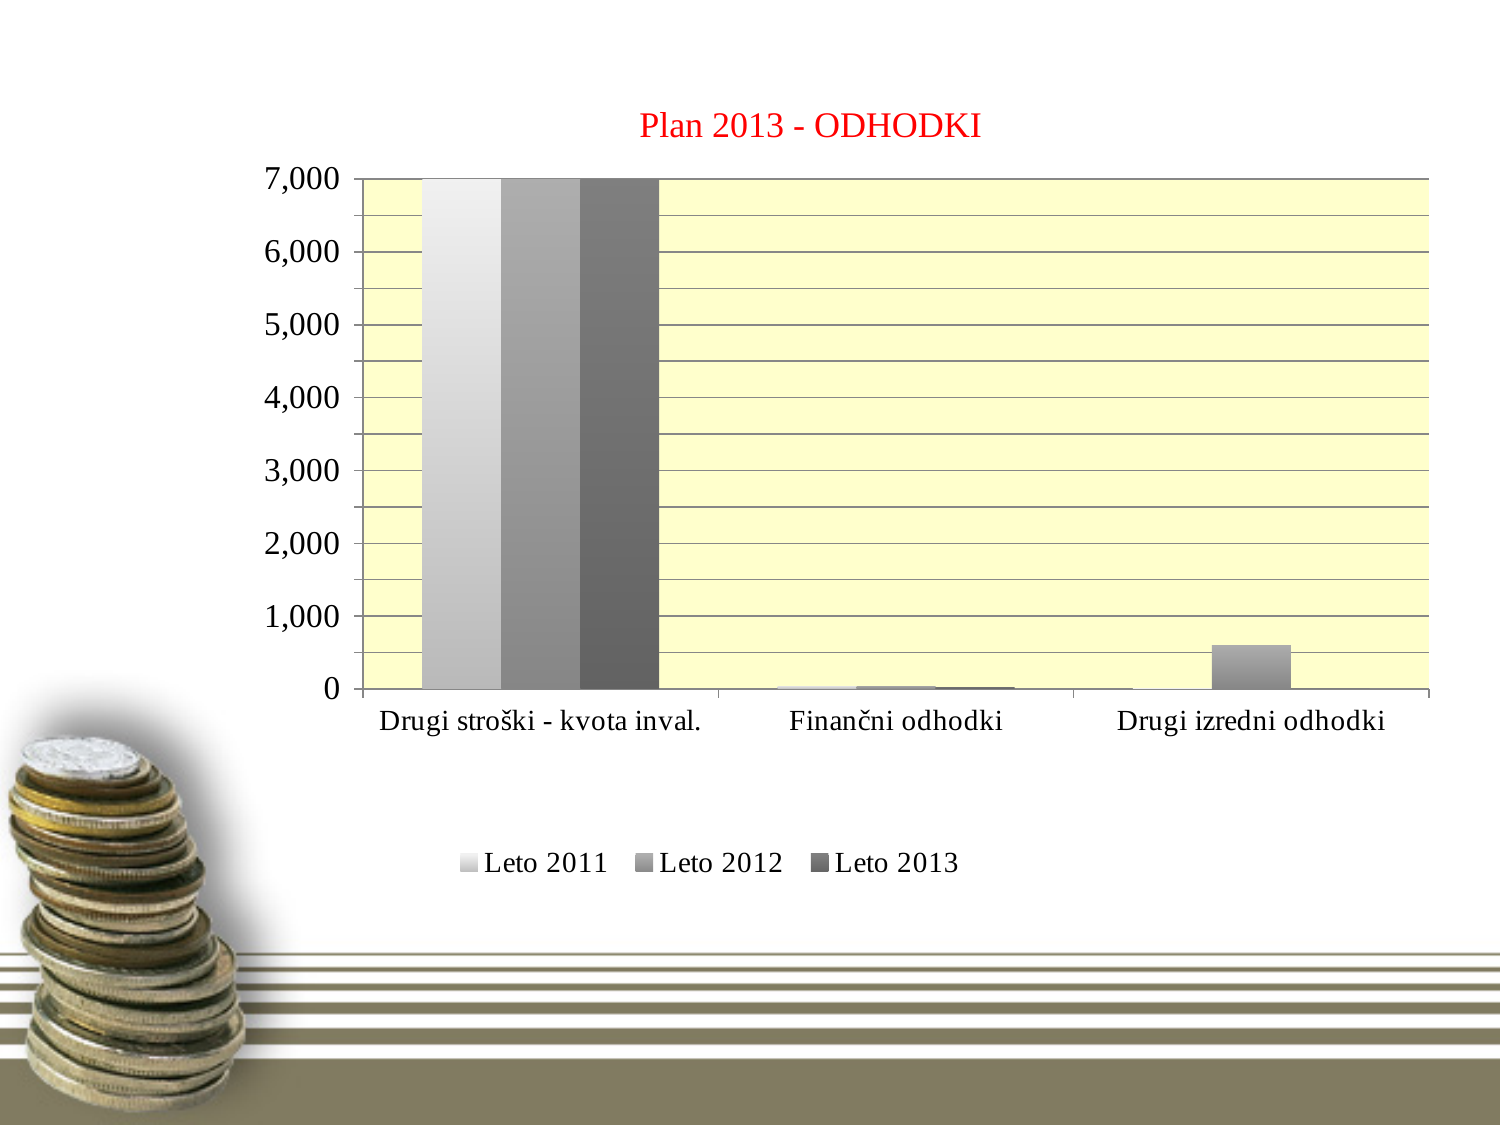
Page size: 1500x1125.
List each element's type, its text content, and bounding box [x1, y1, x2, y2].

picture [0, 0, 1500, 1125]
chart [70, 152, 1430, 1044]
title Plan 2013 - ODHODKI [234, 93, 1388, 150]
